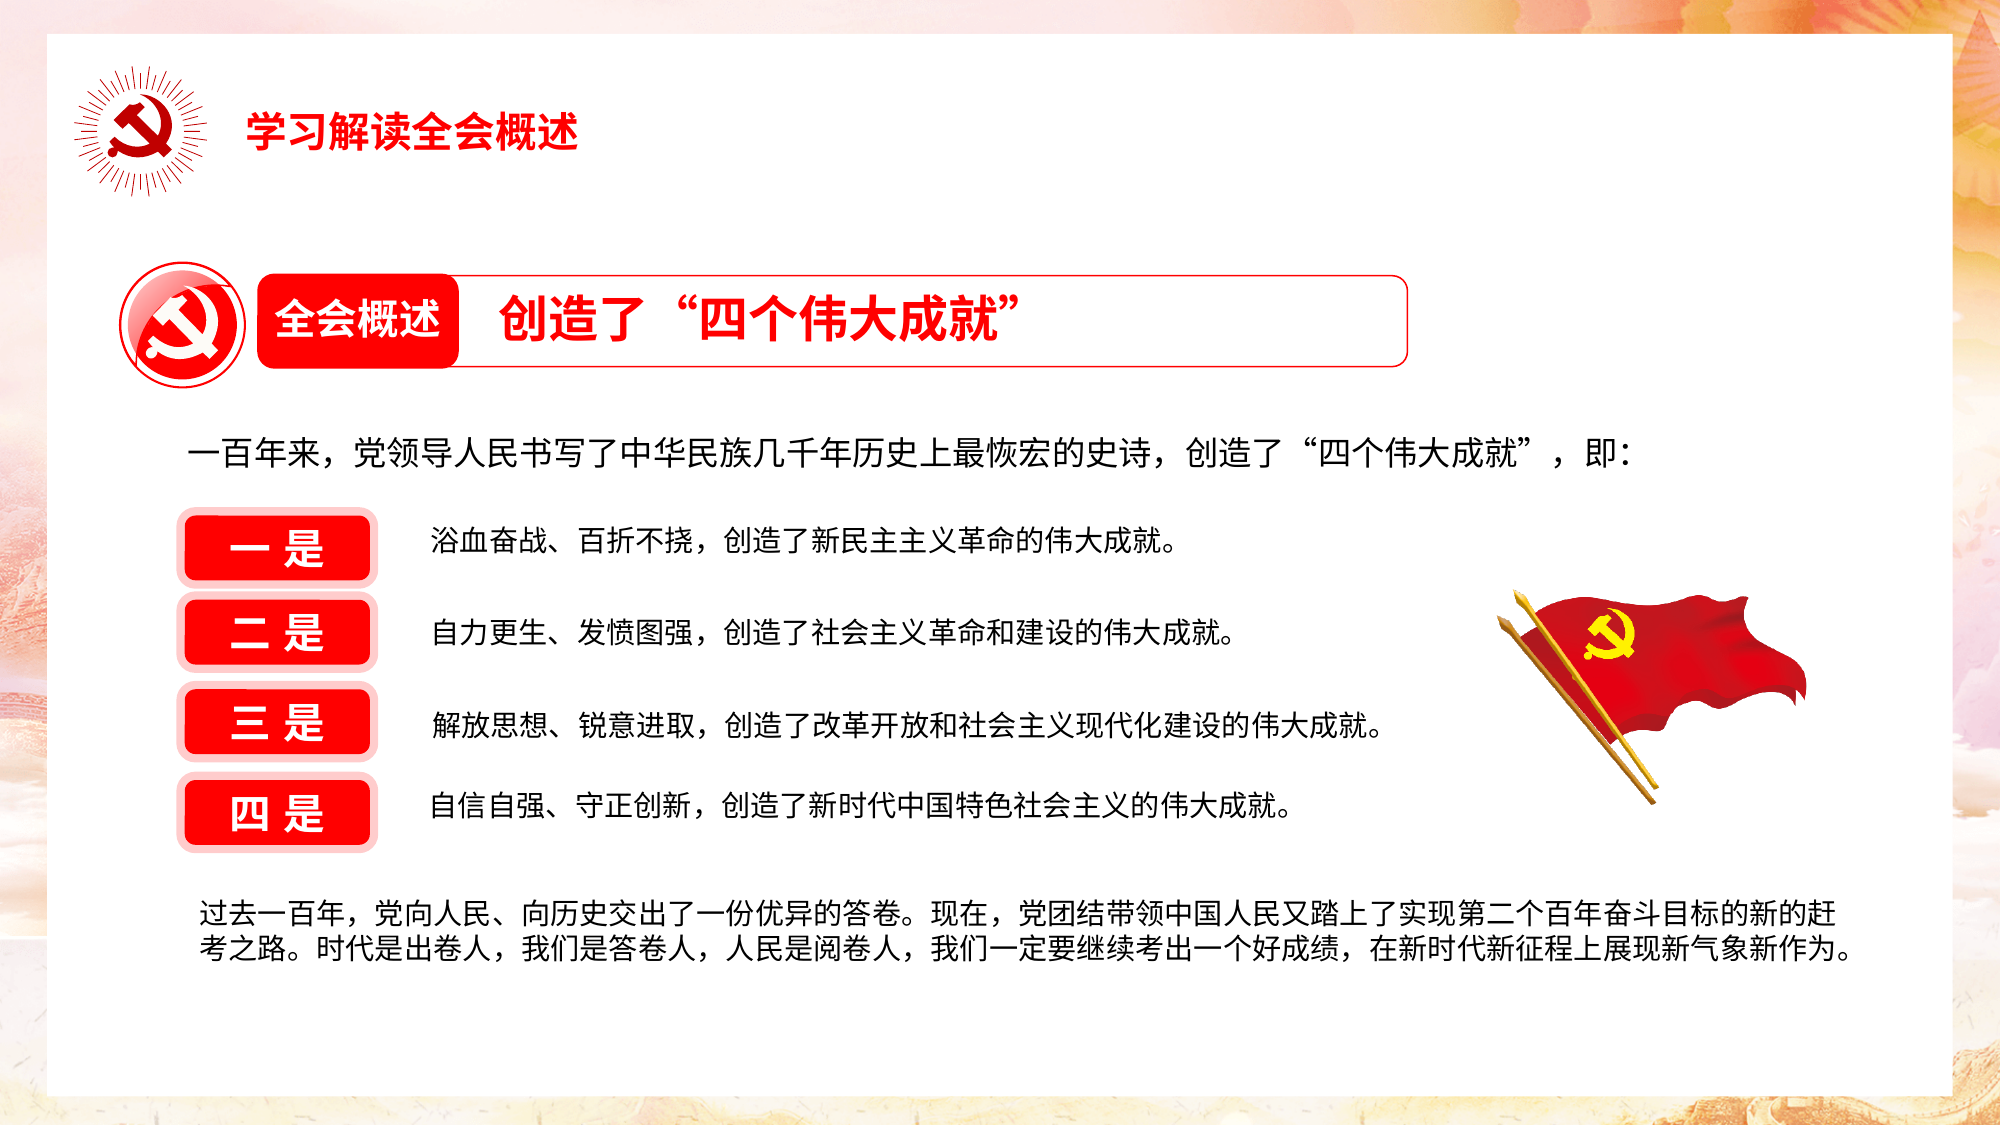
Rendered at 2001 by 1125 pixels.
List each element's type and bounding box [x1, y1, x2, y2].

picture [1467, 506, 1832, 872]
text_box [74, 66, 207, 197]
text_box [396, 780, 1341, 845]
text_box [396, 514, 1340, 581]
text_box [396, 689, 1407, 755]
text_box [257, 275, 1435, 367]
text_box [0, 0, 2000, 1125]
text_box [396, 599, 1341, 665]
text_box [90, 262, 257, 425]
